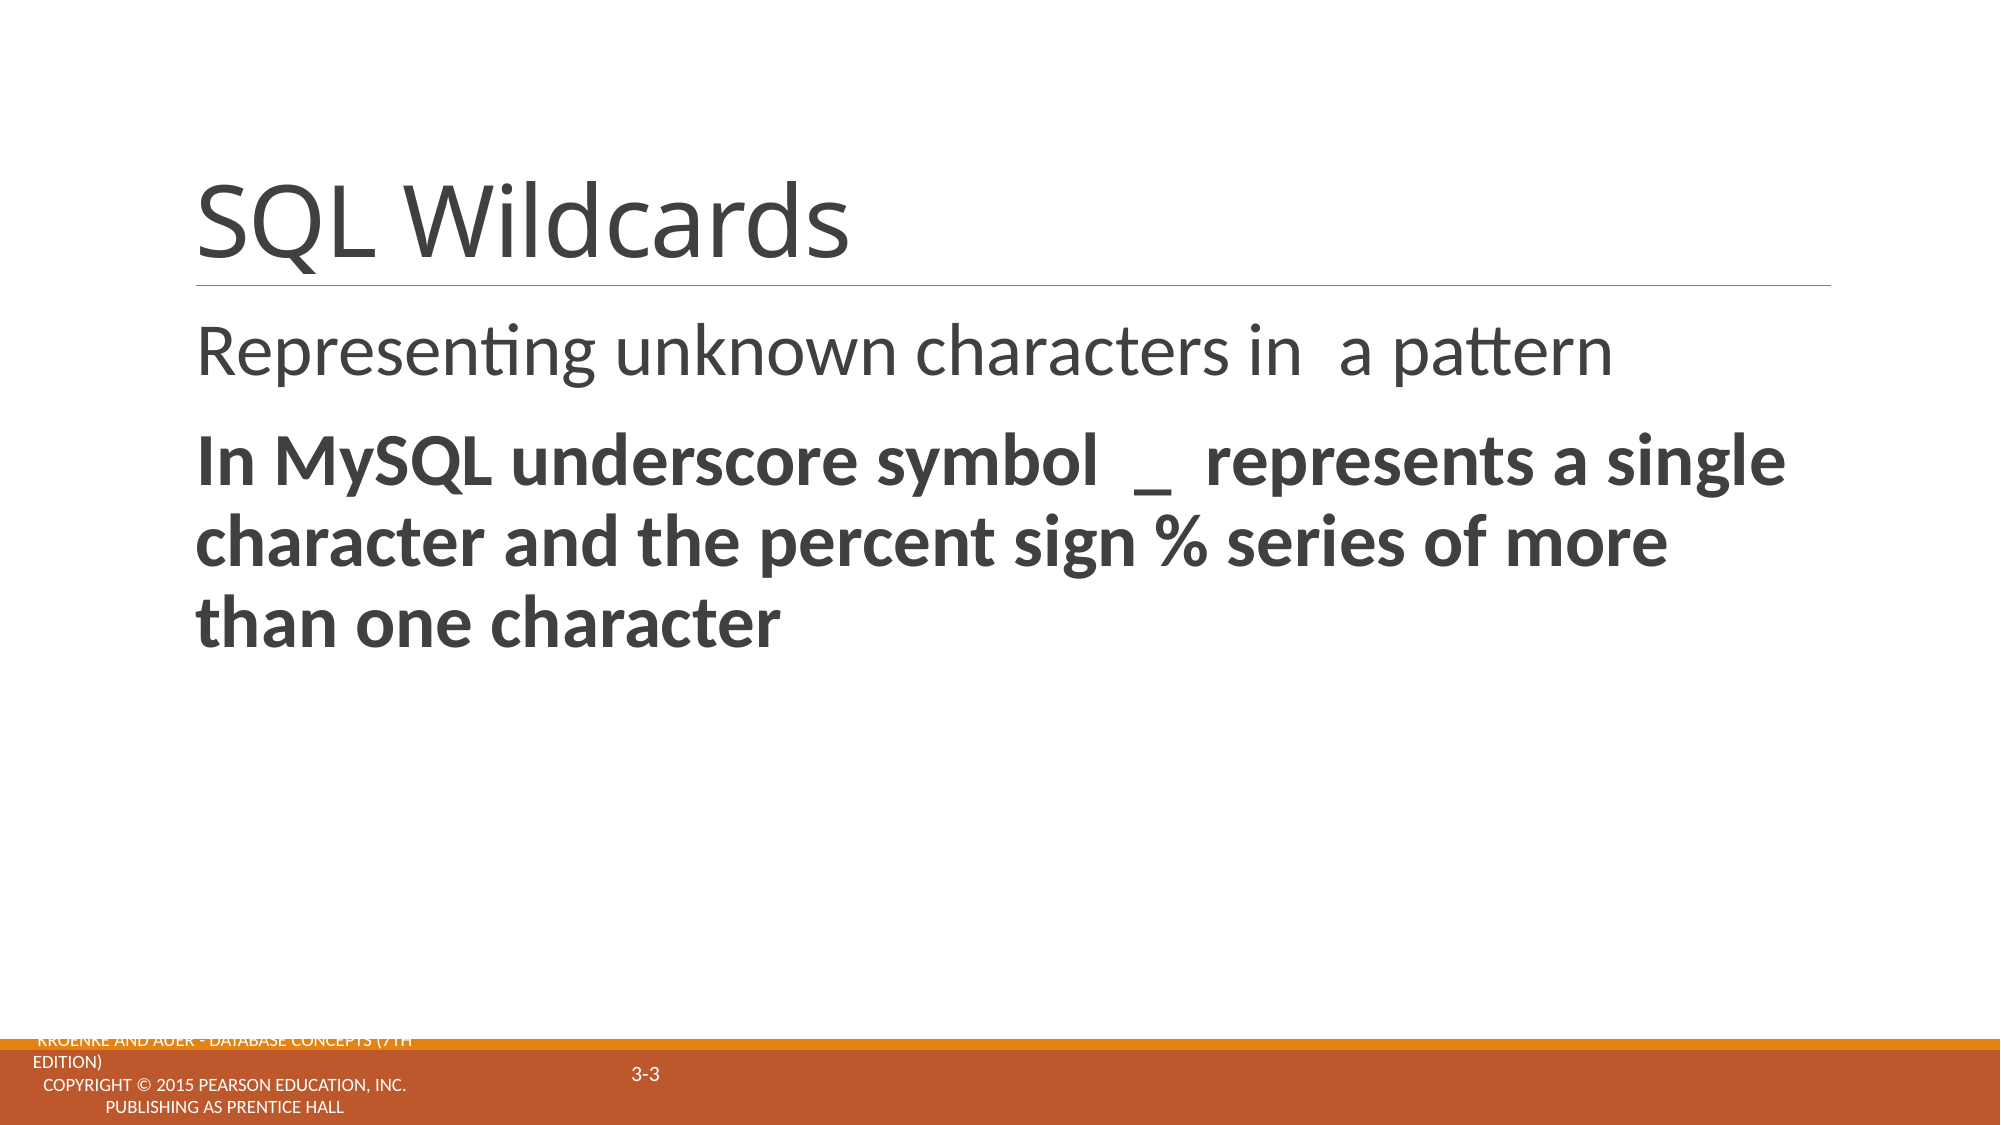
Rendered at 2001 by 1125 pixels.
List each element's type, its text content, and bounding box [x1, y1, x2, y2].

slide_number 3-3 [0, 1042, 675, 1103]
title SQL Wildcards [180, 47, 1830, 285]
list Representing unknown characters in a pattern In MySQL underscore symbol _ represents a single character and the percent sign % series of more than one character [180, 302, 1830, 963]
